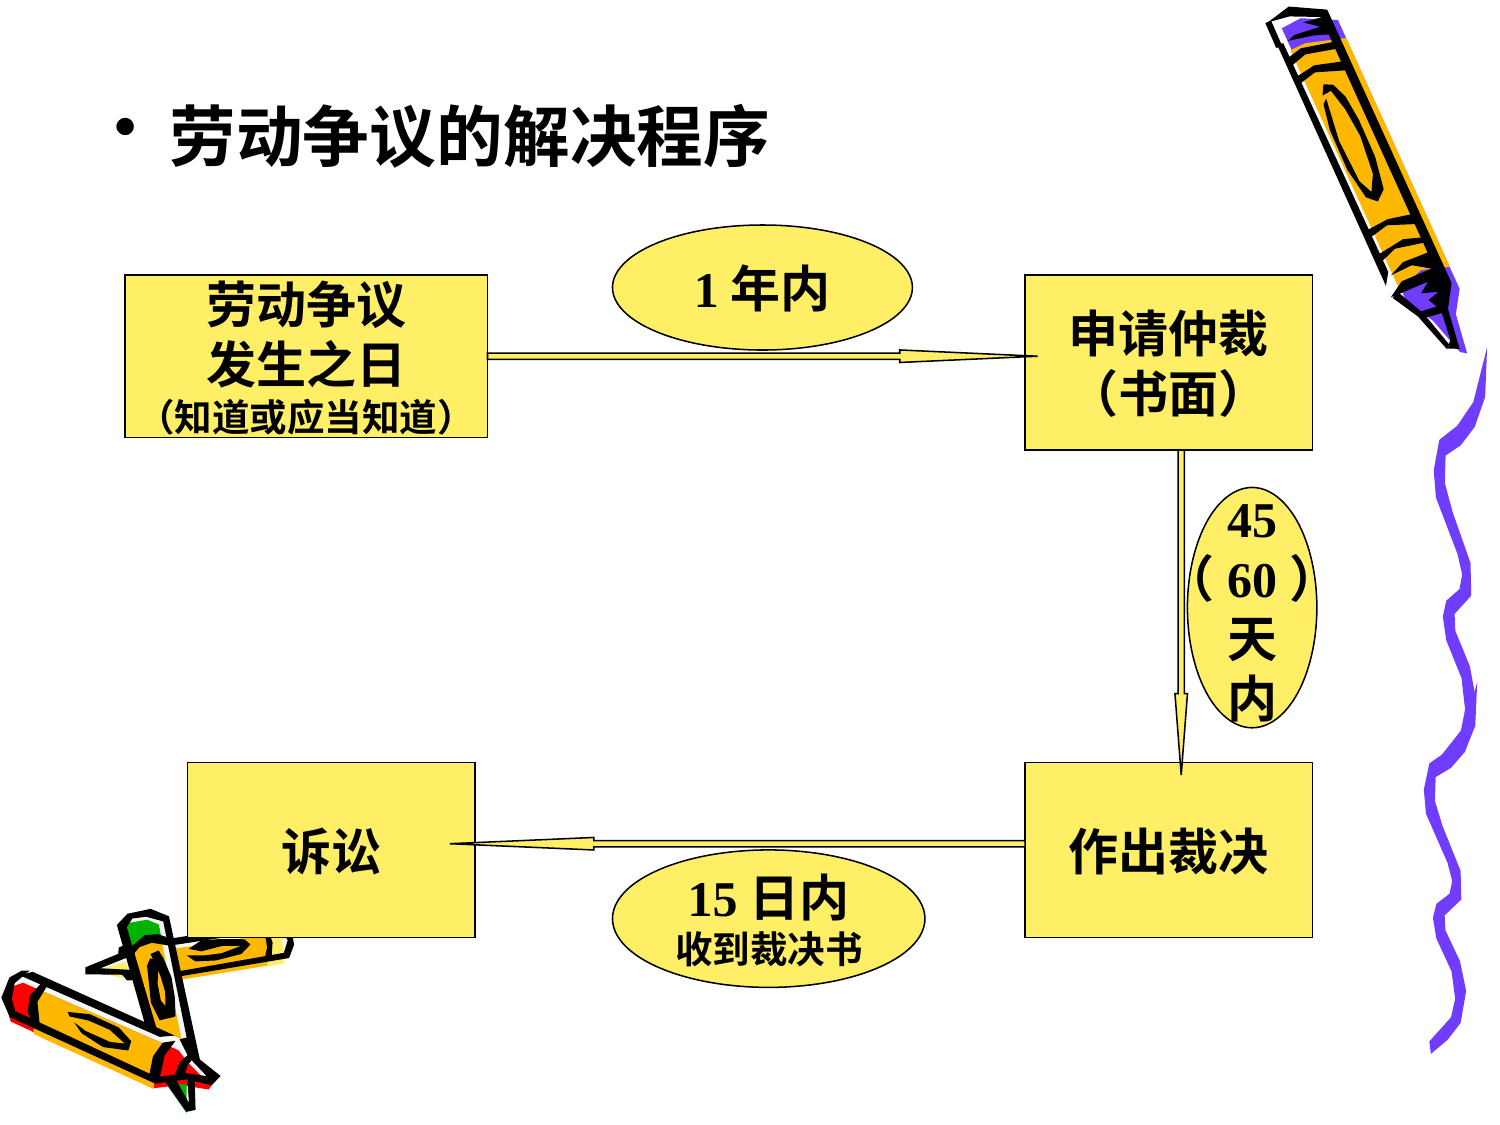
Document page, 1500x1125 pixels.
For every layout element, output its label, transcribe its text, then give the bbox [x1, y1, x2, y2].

text_box 劳动争议 发生之日 （知道或应当知道） [124, 274, 488, 438]
text_box 1年内 [612, 224, 913, 351]
text_box [487, 349, 1038, 363]
text_box [450, 837, 1026, 850]
text_box 劳动争议的解决程序 [99, 87, 988, 183]
text_box [1174, 450, 1188, 775]
text_box 申请仲裁 （书面） [1024, 275, 1313, 450]
text_box 作出裁决 [1024, 762, 1313, 938]
text_box 15日内 收到裁决书 [612, 849, 925, 988]
text_box 诉讼 [187, 762, 475, 938]
text_box 45 （60） 天 内 [1187, 487, 1317, 728]
